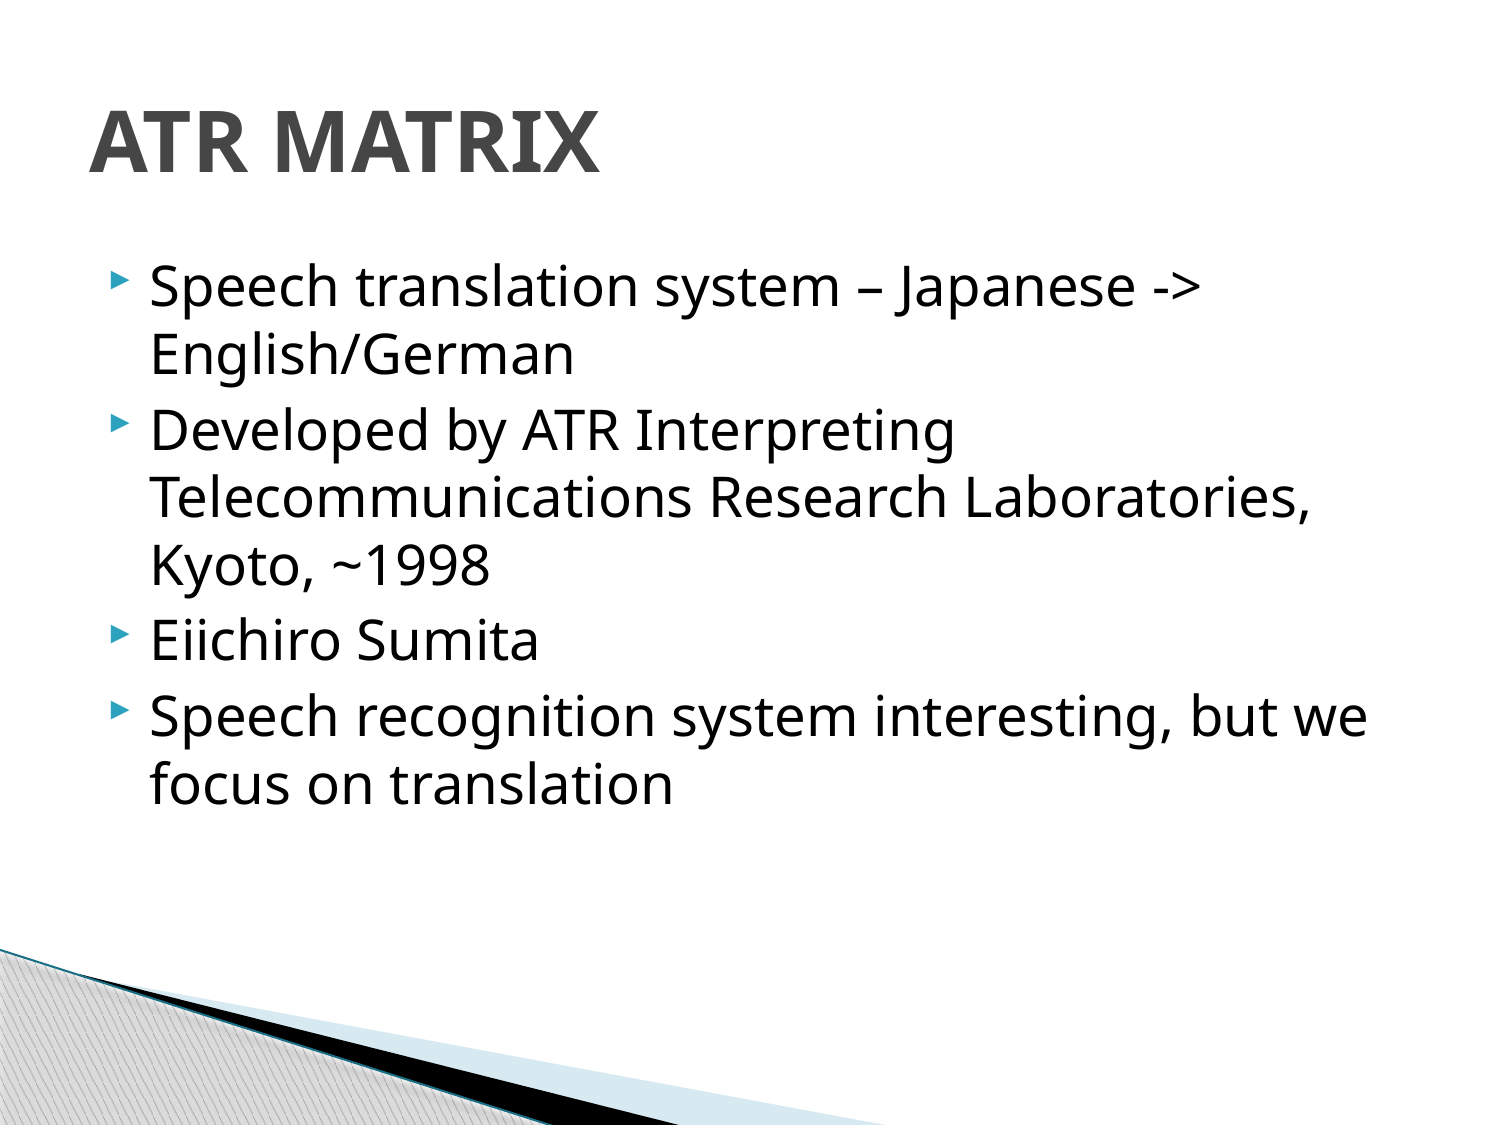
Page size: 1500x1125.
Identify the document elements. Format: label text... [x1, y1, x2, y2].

title ATR MATRIX [75, 45, 1425, 233]
list Speech translation system – Japanese -> English/German Developed by ATR Interpreting Telecommunications Research Laboratories, Kyoto, ~1998 Eiichiro Sumita Speech recognition system interesting, but we focus on translation [75, 243, 1425, 986]
